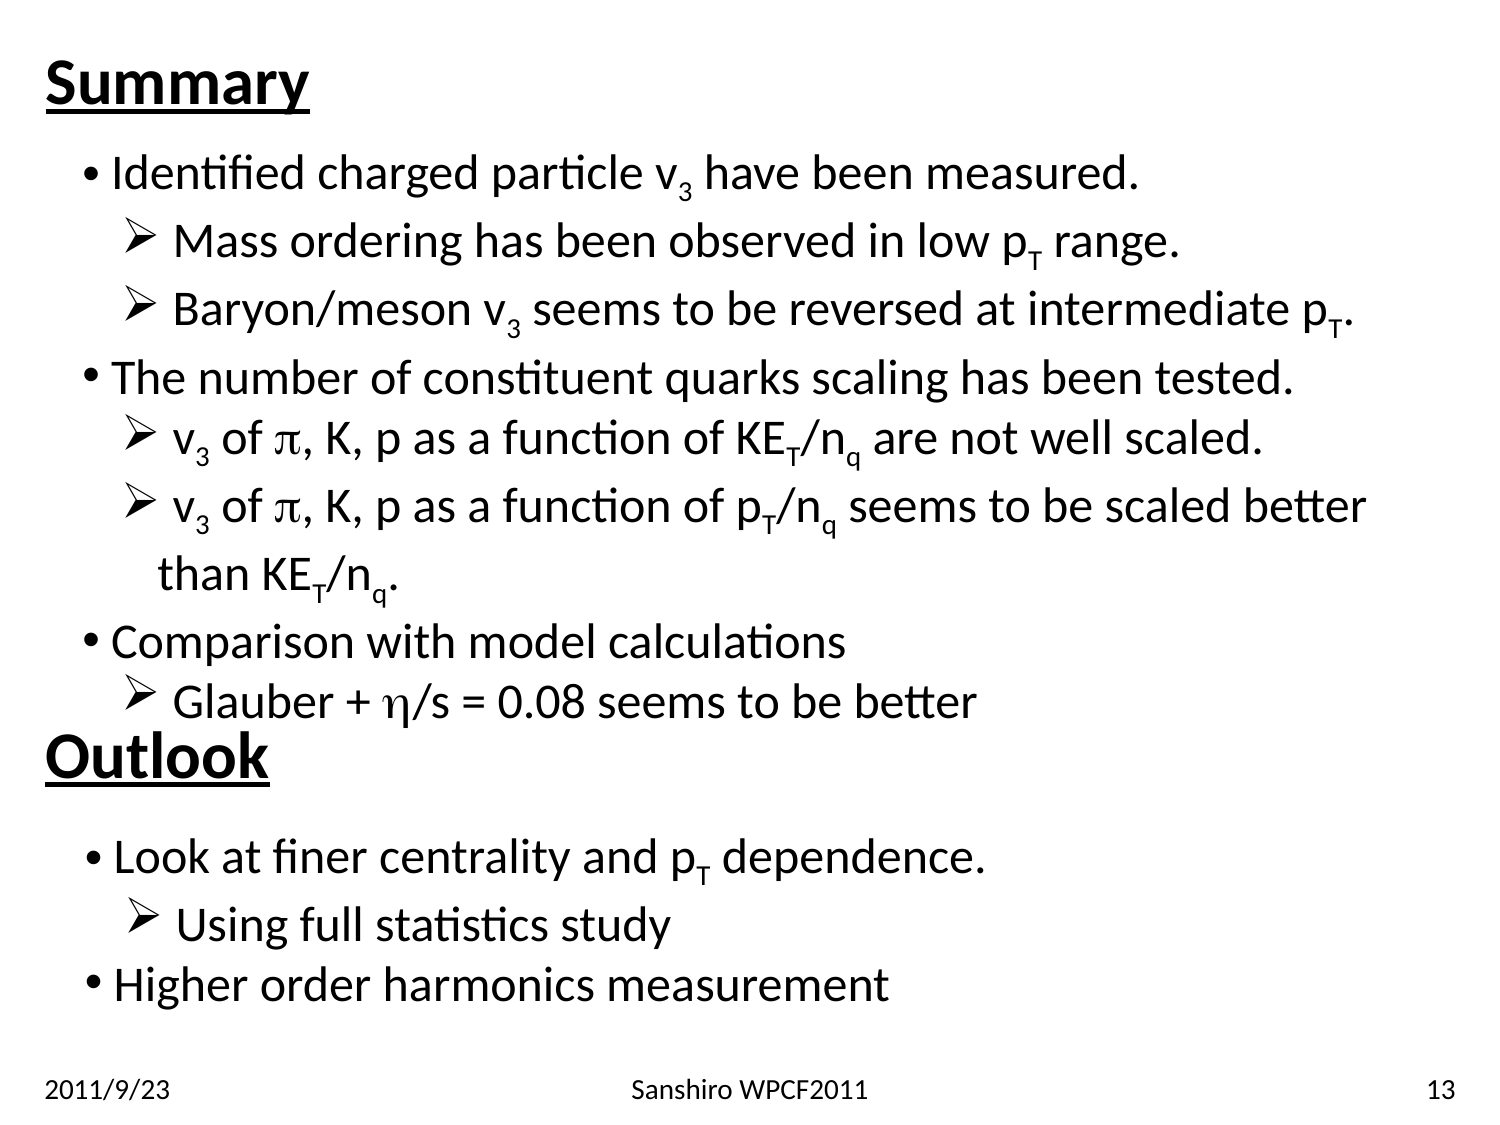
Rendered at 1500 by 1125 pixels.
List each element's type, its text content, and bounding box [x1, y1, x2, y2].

text_box Summary [30, 30, 325, 126]
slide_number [29, 1057, 380, 1118]
footer Sanshiro WPCF2011 [512, 1057, 988, 1118]
text_box Outlook [30, 704, 285, 799]
text_box Look at finer centrality and pT dependence. Using full statistics study Higher order harmonics measurement [70, 815, 1002, 1019]
slide_number 13 [1120, 1057, 1471, 1118]
text_box Identified charged particle v3 have been measured. Mass ordering has been observed in low pT range. Baryon/meson v3 seems to be reversed at intermediate pT. The number of constituent quarks scaling has been tested. v3 of p, K, p as a function of KET/nq are not well scaled. v3 of p, K, p as a function of pT/nq seems to be scaled better than KET/nq. Comparison with model calculations Glauber + h/s = 0.08 seems to be better [67, 131, 1474, 737]
